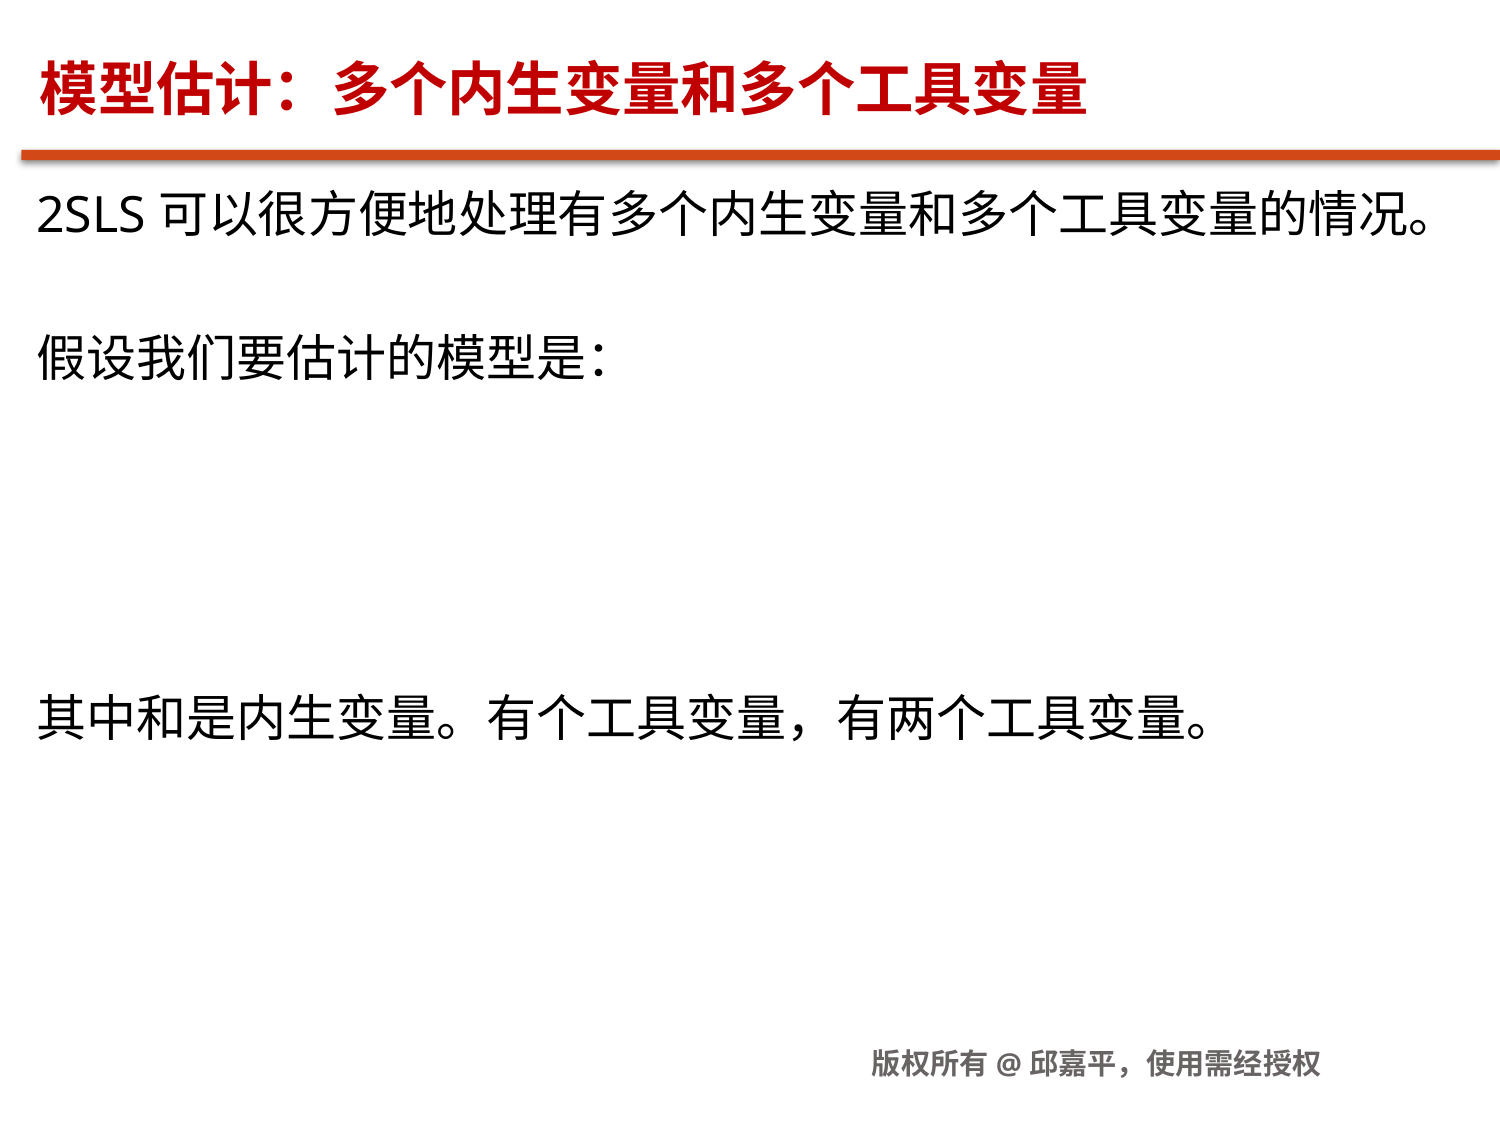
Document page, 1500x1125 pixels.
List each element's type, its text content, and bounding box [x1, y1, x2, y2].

footer 版权所有@邱嘉平，使用需经授权 [690, 1025, 1500, 1100]
title 模型估计：多个内生变量和多个工具变量 [24, 50, 1450, 138]
